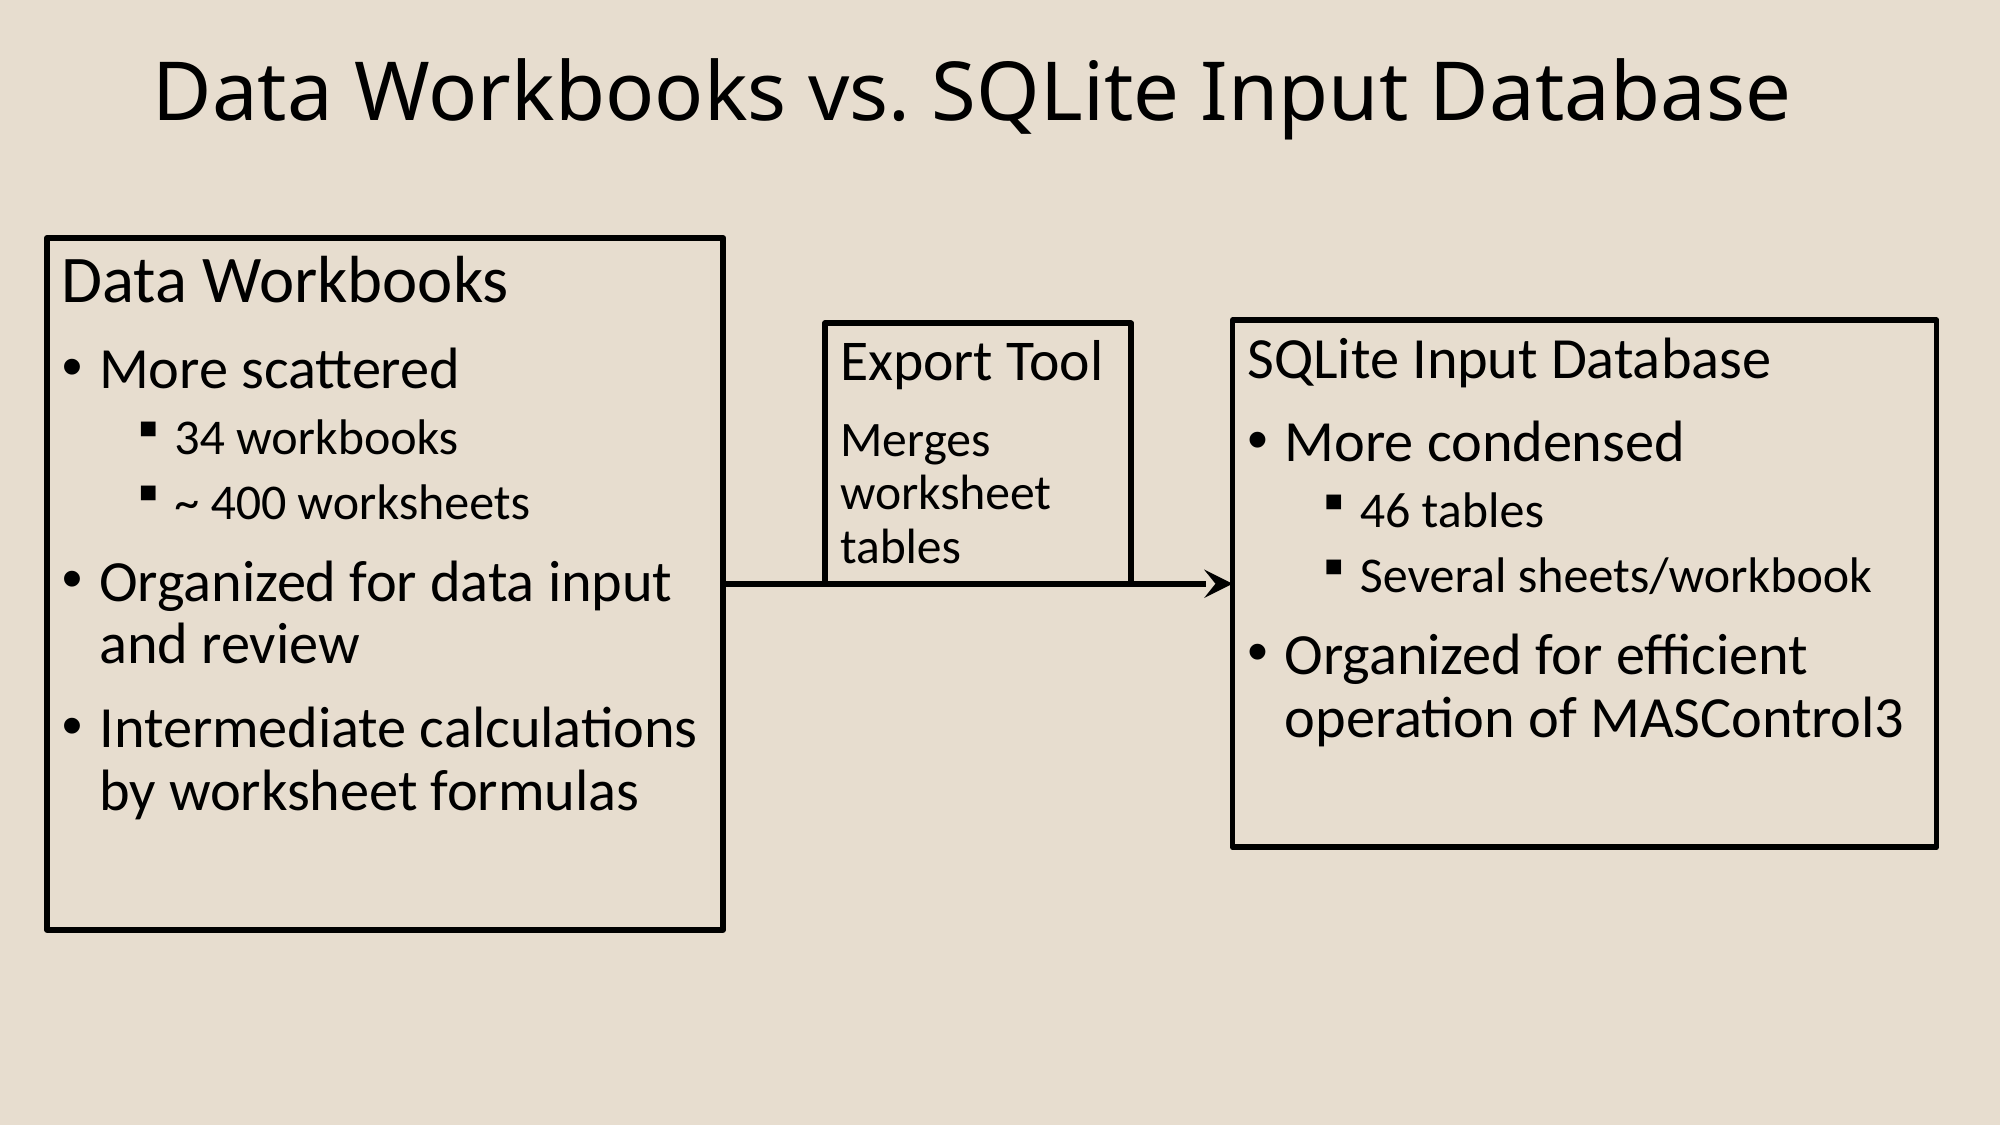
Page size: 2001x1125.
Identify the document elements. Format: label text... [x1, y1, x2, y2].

text_box SQLite Input Database More condensed 46 tables Several sheets/workbook Organized for efficient operation of MASControl3 [1232, 320, 1937, 848]
title Data Workbooks vs. SQLite Input Database [137, 37, 1863, 150]
list Data Workbooks More scattered 34 workbooks ~ 400 worksheets Organized for data input and review Intermediate calculations by worksheet formulas [46, 237, 724, 930]
text_box Export Tool Merges worksheet tables [825, 323, 1131, 583]
